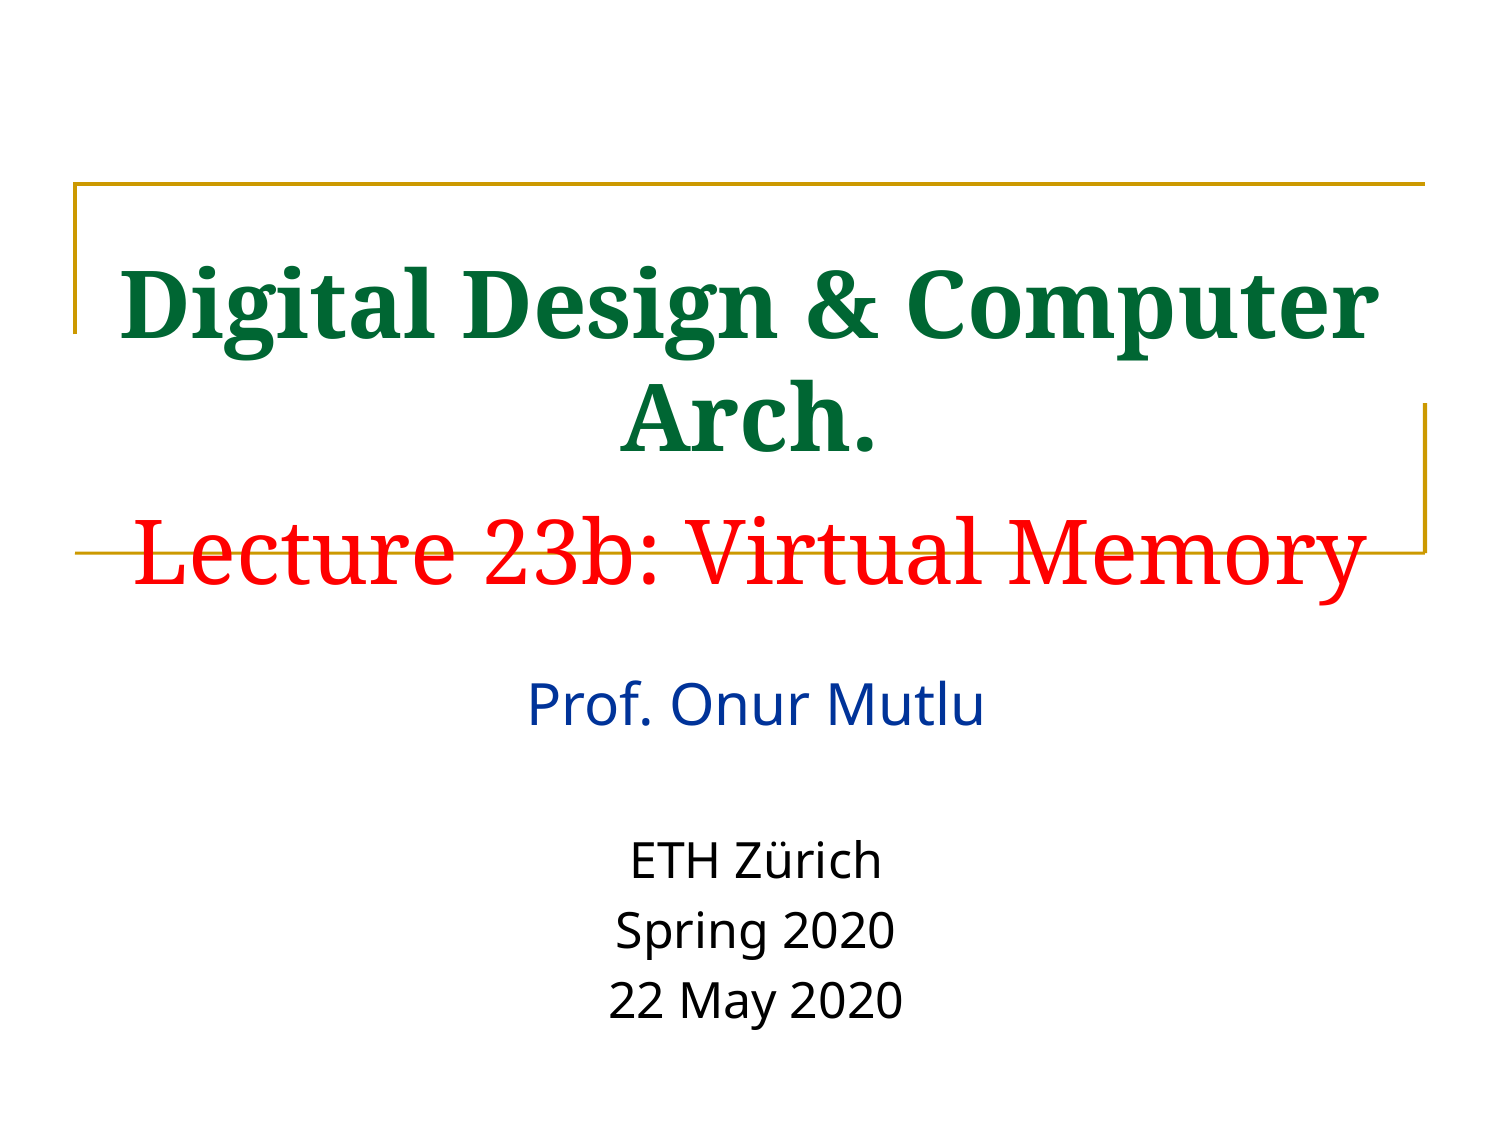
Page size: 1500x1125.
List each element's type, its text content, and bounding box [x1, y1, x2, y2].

subtitle Prof. Onur Mutlu ETH Zürich Spring 2020 22 May 2020 [112, 587, 1400, 1064]
title Digital Design & Computer Arch. Lecture 23b: Virtual Memory [37, 117, 1463, 400]
